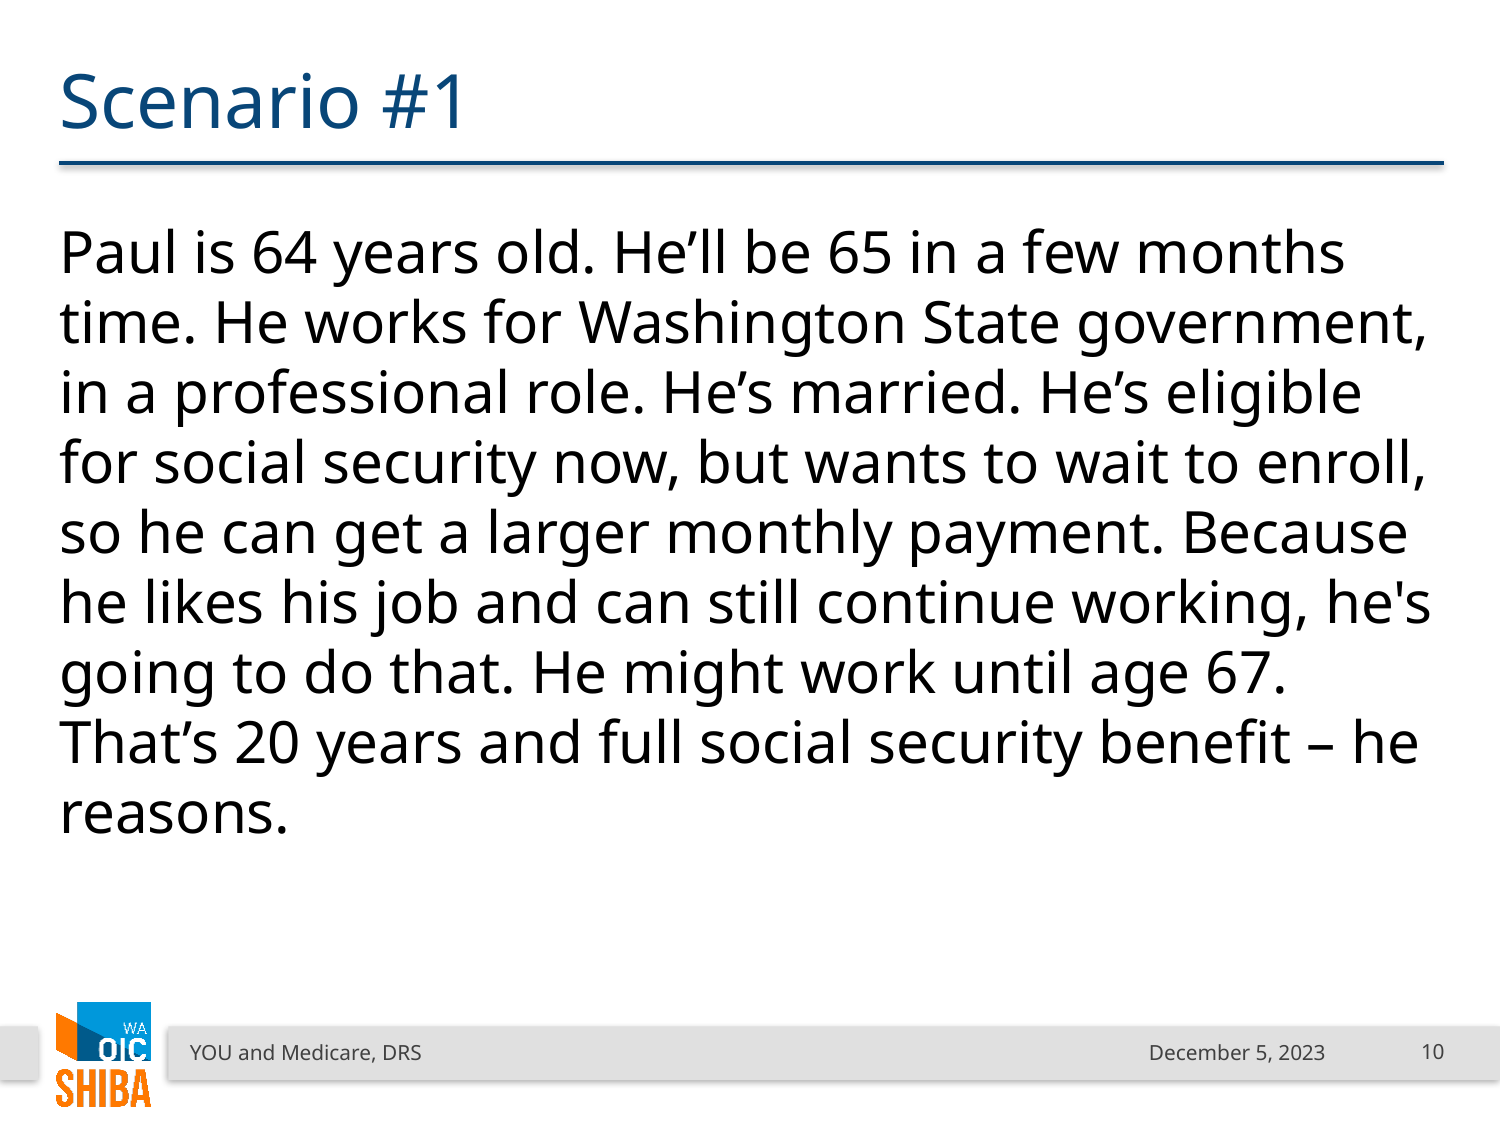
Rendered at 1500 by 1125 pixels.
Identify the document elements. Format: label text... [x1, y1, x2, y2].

footer YOU and Medicare, DRS [190, 1035, 785, 1069]
picture [56, 1002, 151, 1107]
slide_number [975, 1035, 1326, 1069]
slide_number 10 [1339, 1035, 1445, 1069]
list Paul is 64 years old. He’ll be 65 in a few months time. He works for Washington State government, in a professional role. He’s married. He’s eligible for social security now, but wants to wait to enroll, so he can get a larger monthly payment. Because he likes his job and can still continue working, he's going to do that. He might work until age 67. That’s 20 years and full social security benefit – he reasons. [59, 215, 1445, 958]
title Scenario #1 [59, 53, 1445, 164]
